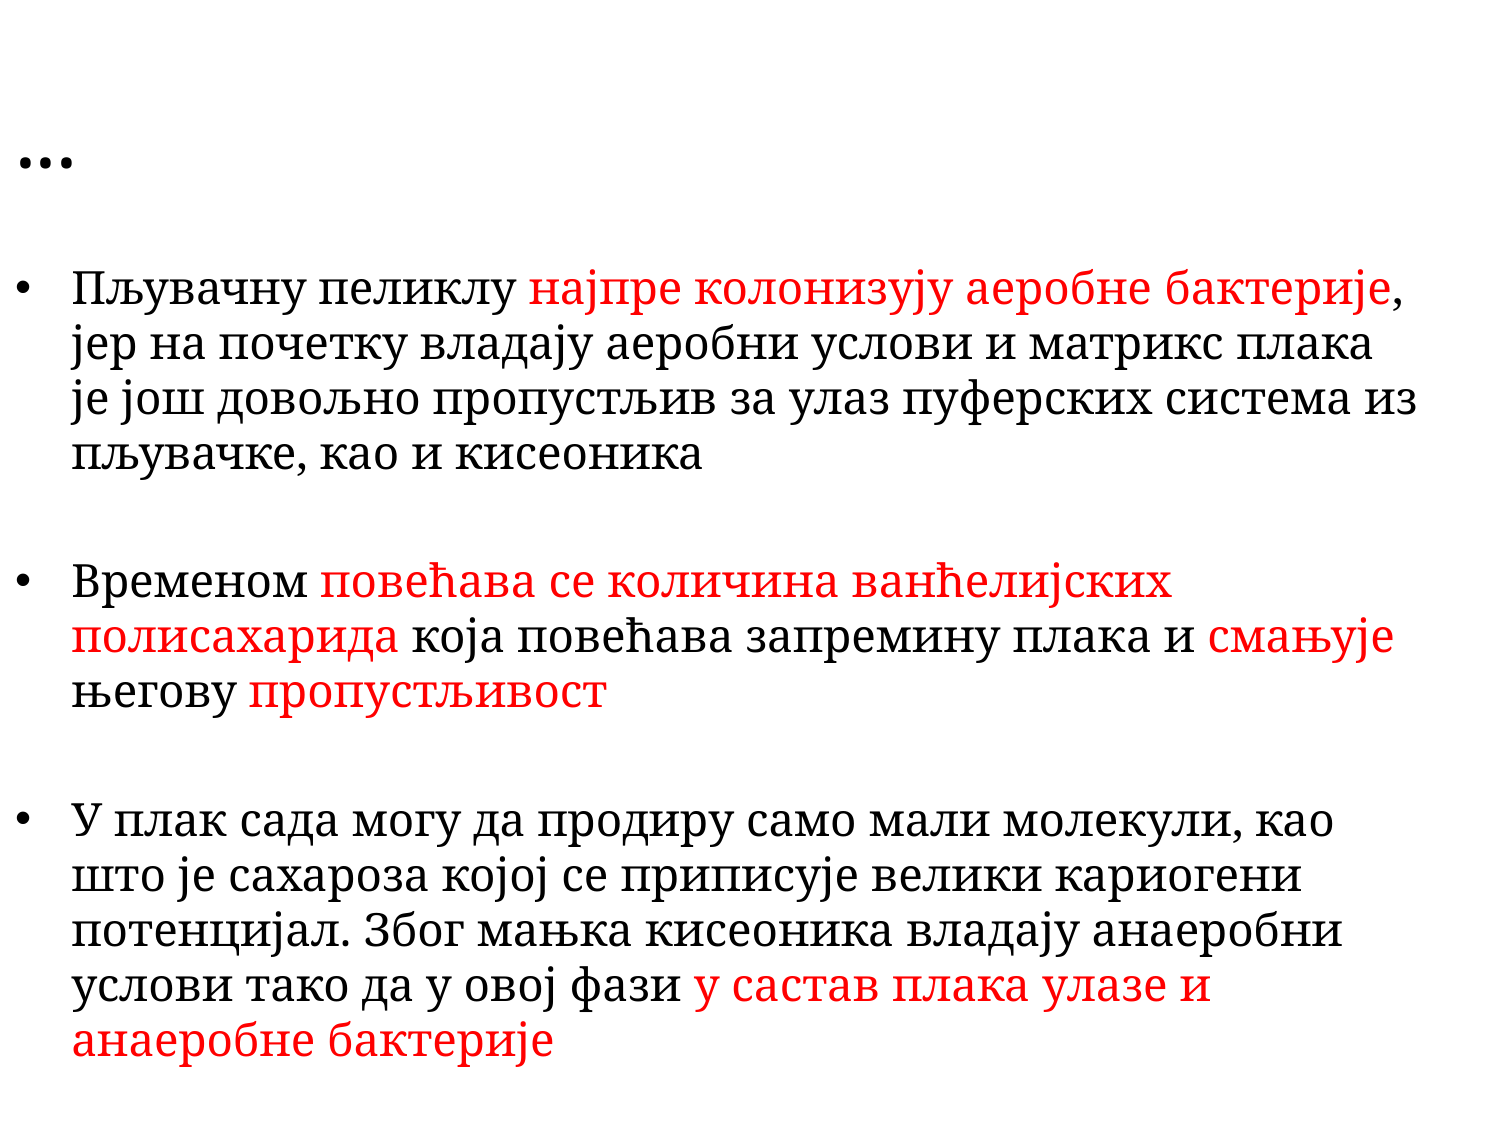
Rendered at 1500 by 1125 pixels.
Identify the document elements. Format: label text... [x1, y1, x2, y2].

list ... Пљувачну пеликлу најпре колонизују аеробне бактерије, јер на почетку владају аеробни услови и матрикс плака је још довољно пропустљив за улаз пуферских система из пљувачке, као и кисеоника Временом повећава се количина ванћелијских полисахарида која повећава запремину плакa и смaњује његову пропустљивост У плак сада могу да продиру само мали молекули, као што је сахароза којој се приписује велики кариогени потенцијал. Због мањка кисеоника владaју aнaеробни услови тако да у овој фази у састав плака улазе и анаеробне бактерије [0, 77, 1436, 1036]
